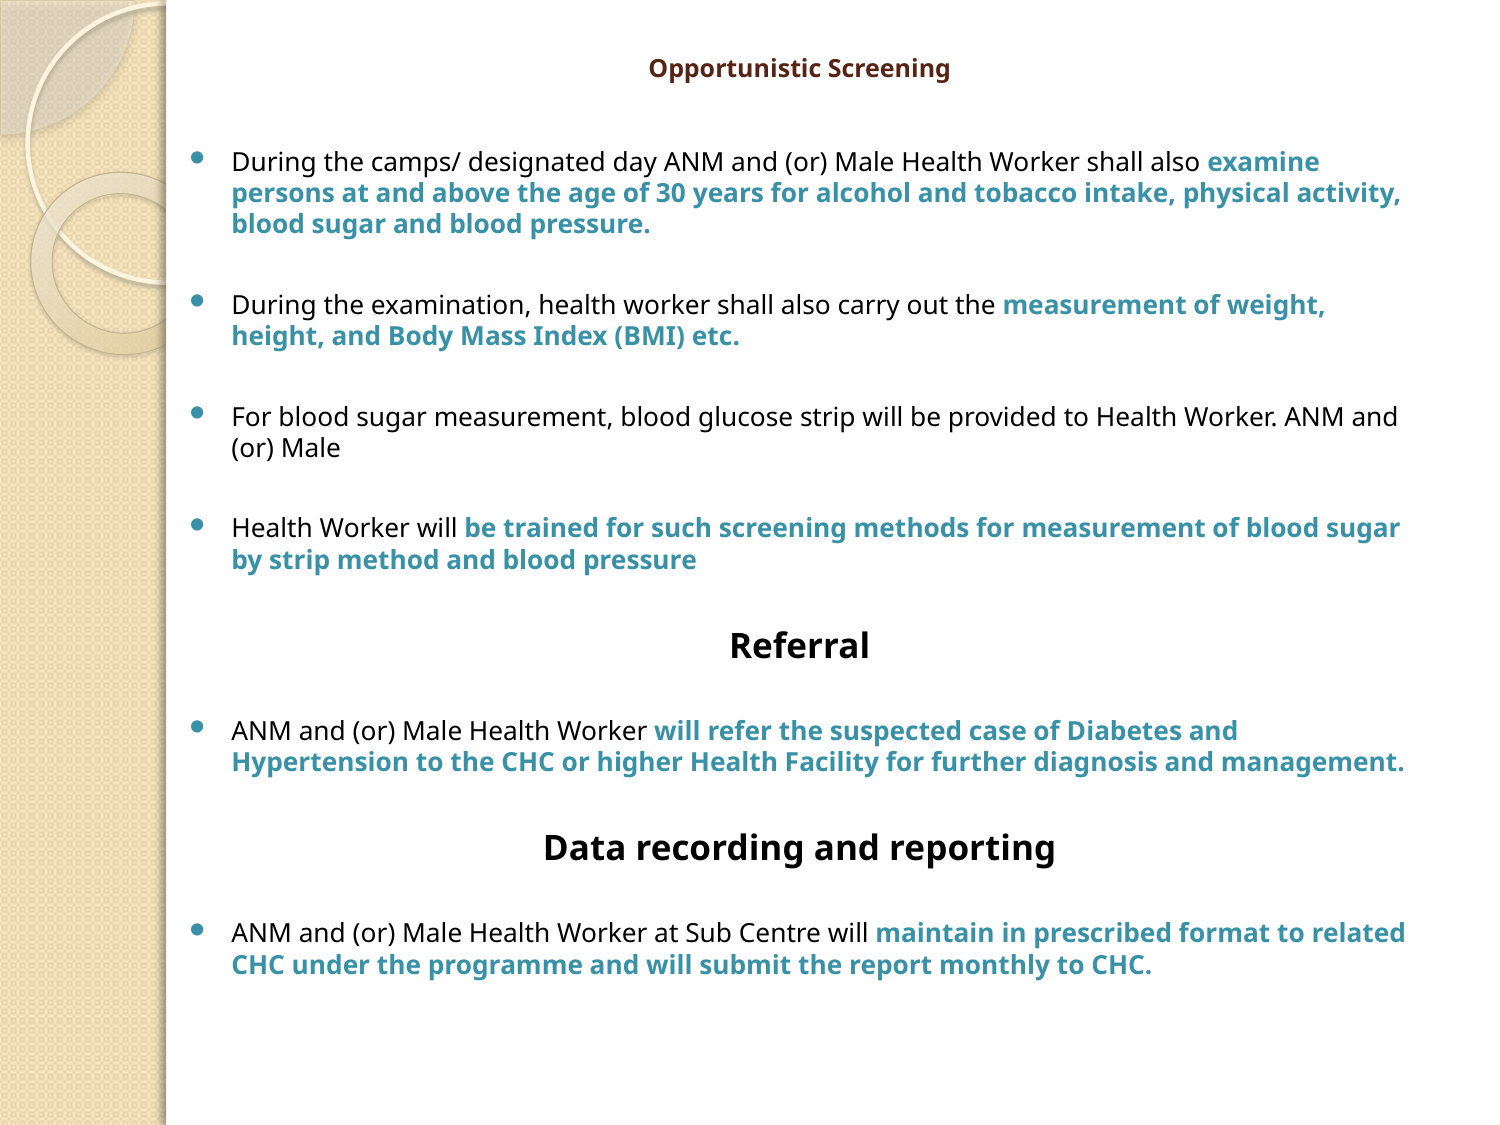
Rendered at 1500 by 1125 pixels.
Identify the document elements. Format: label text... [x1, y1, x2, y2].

list During the camps/ designated day ANM and (or) Male Health Worker shall also examine persons at and above the age of 30 years for alcohol and tobacco intake, physical activity, blood sugar and blood pressure. During the examination, health worker shall also carry out the measurement of weight, height, and Body Mass Index (BMI) etc. For blood sugar measurement, blood glucose strip will be provided to Health Worker. ANM and (or) Male Health Worker will be trained for such screening methods for measurement of blood sugar by strip method and blood pressure Referral ANM and (or) Male Health Worker will refer the suspected case of Diabetes and Hypertension to the CHC or higher Health Facility for further diagnosis and management. Data recording and reporting ANM and (or) Male Health Worker at Sub Centre will maintain in prescribed format to related CHC under the programme and will submit the report monthly to CHC. [162, 137, 1425, 1063]
title Opportunistic Screening [174, 45, 1425, 137]
